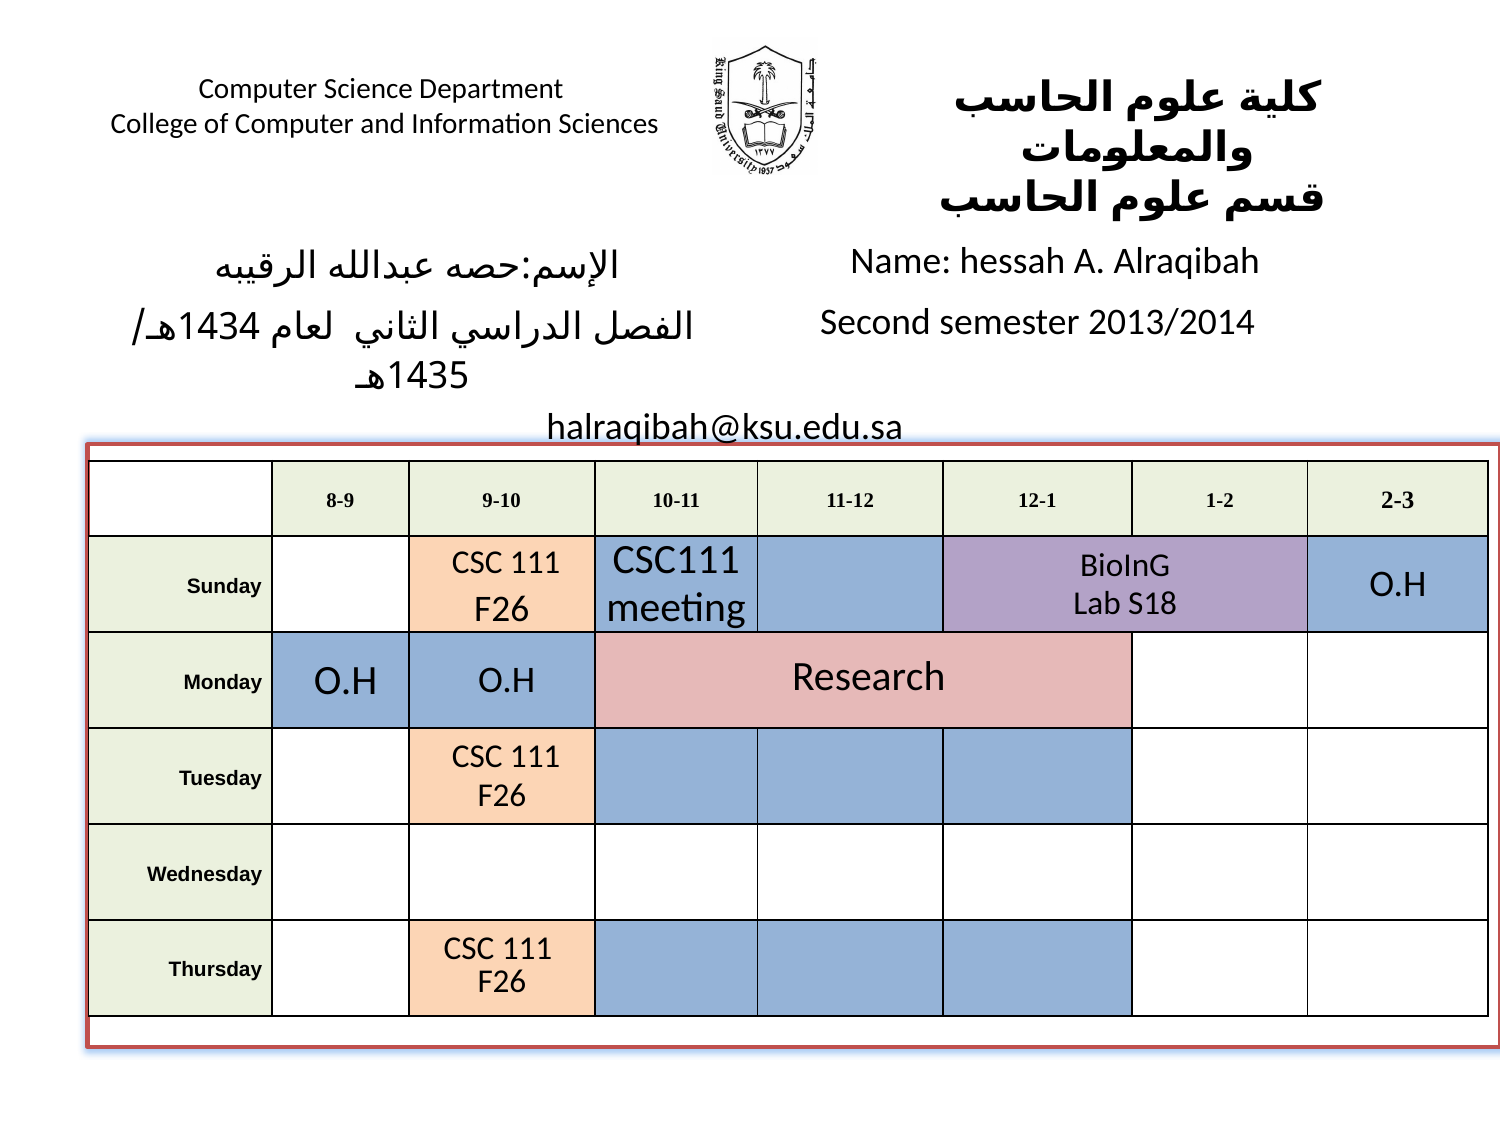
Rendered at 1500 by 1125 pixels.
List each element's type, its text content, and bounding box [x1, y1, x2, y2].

text_box Computer Science Department College of Computer and Information Sciences [37, 62, 707, 148]
text_box [85, 442, 1500, 1049]
table_cell [1133, 729, 1307, 823]
table_cell [758, 537, 942, 631]
table_cell CSC 111 F26 [410, 921, 594, 1015]
table_cell [273, 729, 408, 823]
table_cell [944, 729, 1131, 823]
table_cell [758, 729, 942, 823]
table_cell [1133, 921, 1307, 1015]
table_cell halraqibah@ksu.edu.sa [100, 403, 1350, 464]
table_cell [758, 921, 942, 1015]
table_cell O.H [410, 633, 594, 727]
table_cell CSC 111 F26 [410, 537, 594, 631]
table_cell O.H [1308, 537, 1487, 631]
table_header الإسم:حصه عبدالله الرقيبه [100, 238, 725, 298]
table_cell [944, 825, 1131, 919]
table_cell [1308, 729, 1487, 823]
table_cell Thursday [89, 921, 271, 1015]
table_header [89, 462, 271, 535]
table_cell O.H [273, 633, 408, 727]
table_cell [273, 825, 408, 919]
table_header Name: hessah A. Alraqibah [725, 238, 1350, 298]
table_header 9-10 [410, 464, 594, 535]
table_cell [410, 825, 594, 919]
table_cell [596, 921, 757, 1015]
table_cell [273, 921, 408, 1015]
table_header 11-12 [758, 464, 942, 535]
table_cell [944, 921, 1131, 1015]
table_cell Second semester 2013/2014 [725, 298, 1350, 403]
table_cell [1308, 825, 1487, 919]
table_cell [1133, 825, 1307, 919]
table_cell Wednesday [89, 825, 271, 919]
table_cell Tuesday [89, 729, 271, 823]
table_header 1-2 [1133, 464, 1307, 535]
table_cell CSC 111 F26 [410, 729, 594, 823]
table_cell BioInG Lab S18 [944, 537, 1307, 631]
table_cell Research [596, 633, 1131, 727]
picture [712, 37, 818, 176]
table_header 10-11 [596, 464, 757, 535]
text_box كلية علوم الحاسب والمعلومات قسم علوم الحاسب [837, 62, 1438, 228]
table_cell Monday [89, 633, 271, 727]
table_header 2-3 [1308, 462, 1487, 535]
table_cell [273, 537, 408, 631]
table_header 12-1 [944, 464, 1131, 535]
table_cell [758, 825, 942, 919]
table_cell [596, 729, 757, 823]
table_cell Sunday [89, 537, 271, 631]
table_cell [1308, 633, 1487, 727]
table_header 8-9 [273, 464, 408, 535]
table_cell [1308, 921, 1487, 1015]
table_cell CSC111 meeting [596, 537, 757, 631]
table_cell الفصل الدراسي الثاني لعام 1434هـ/ 1435هـ [100, 298, 725, 403]
table_cell [1133, 633, 1307, 727]
table_cell [596, 825, 757, 919]
